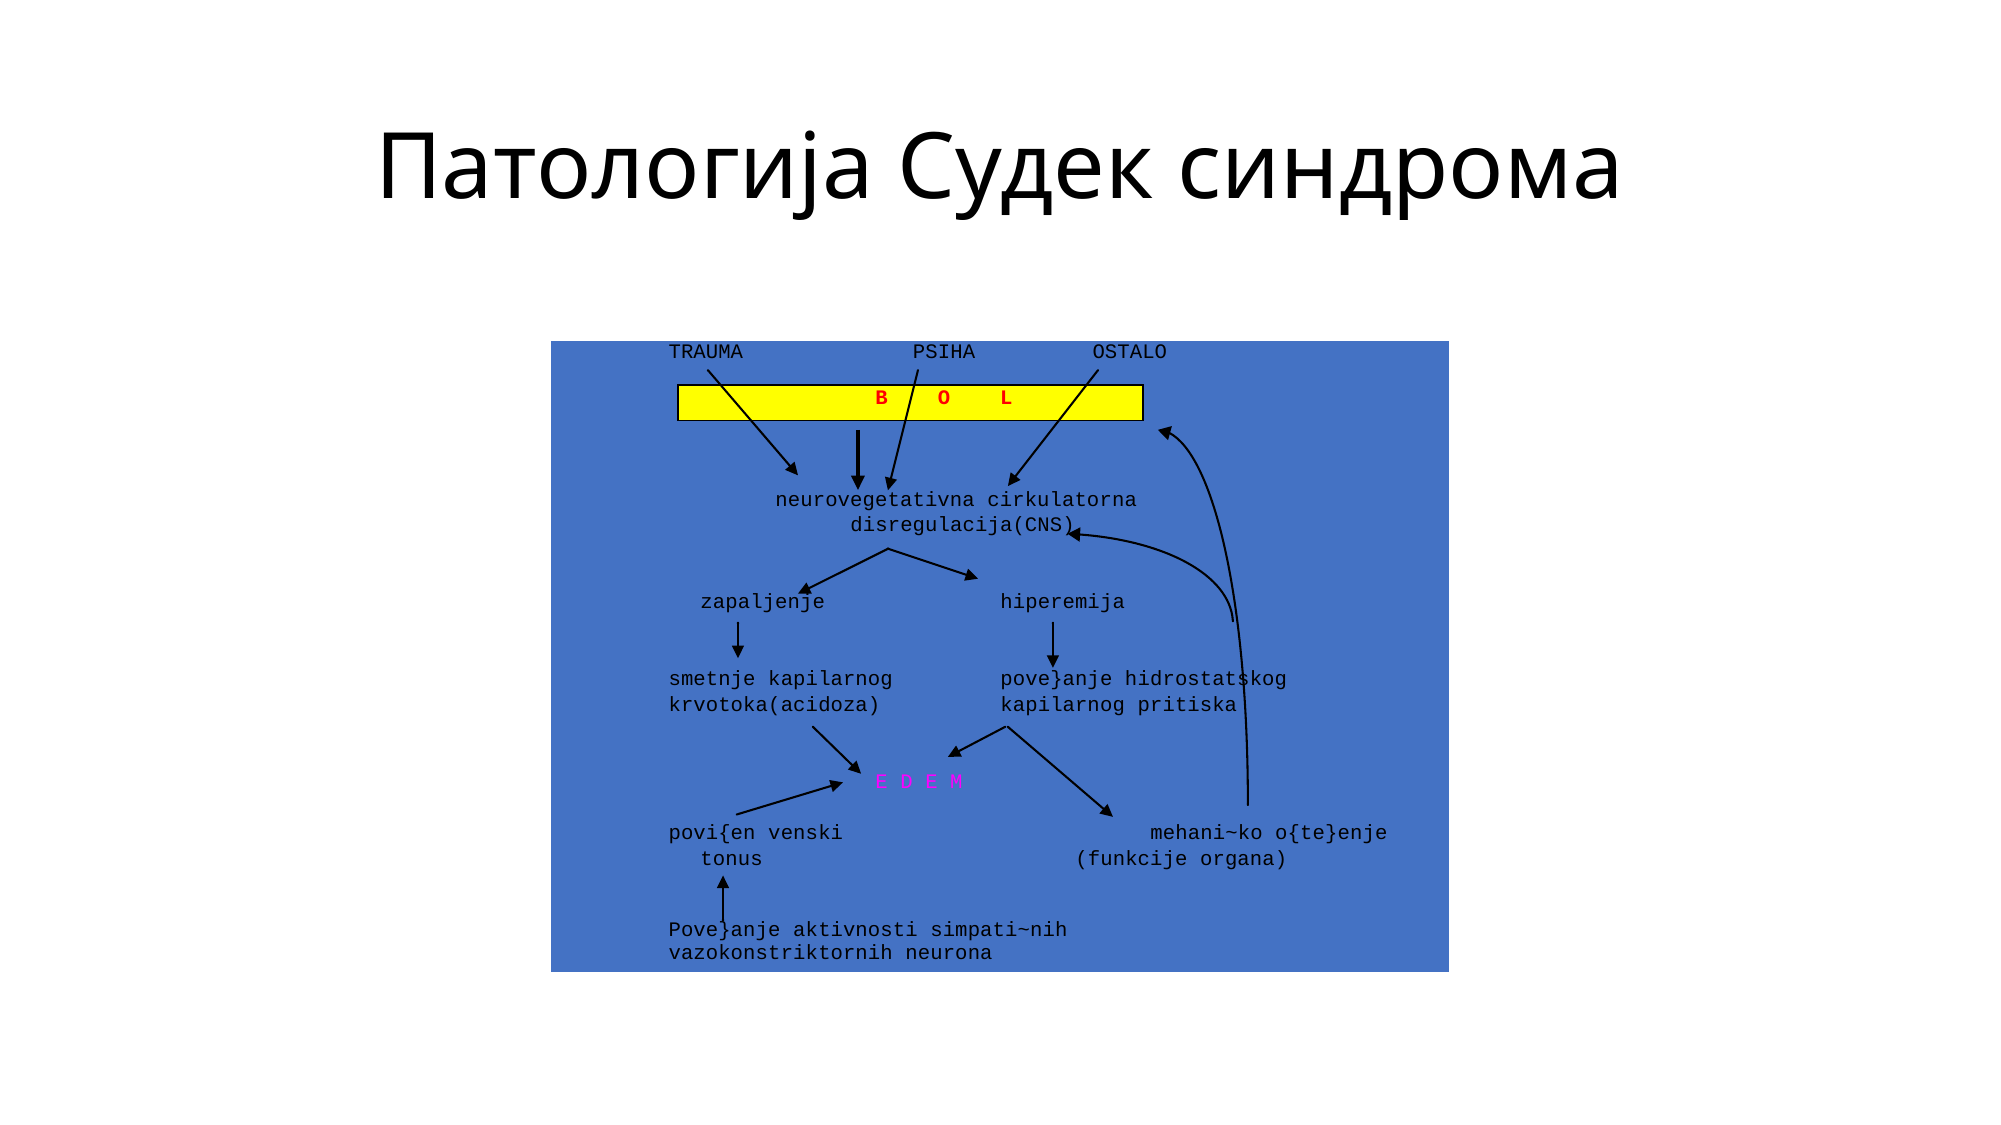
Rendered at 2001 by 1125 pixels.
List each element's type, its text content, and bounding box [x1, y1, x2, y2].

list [550, 340, 1450, 973]
title Патологија Судек синдрома [137, 59, 1863, 278]
